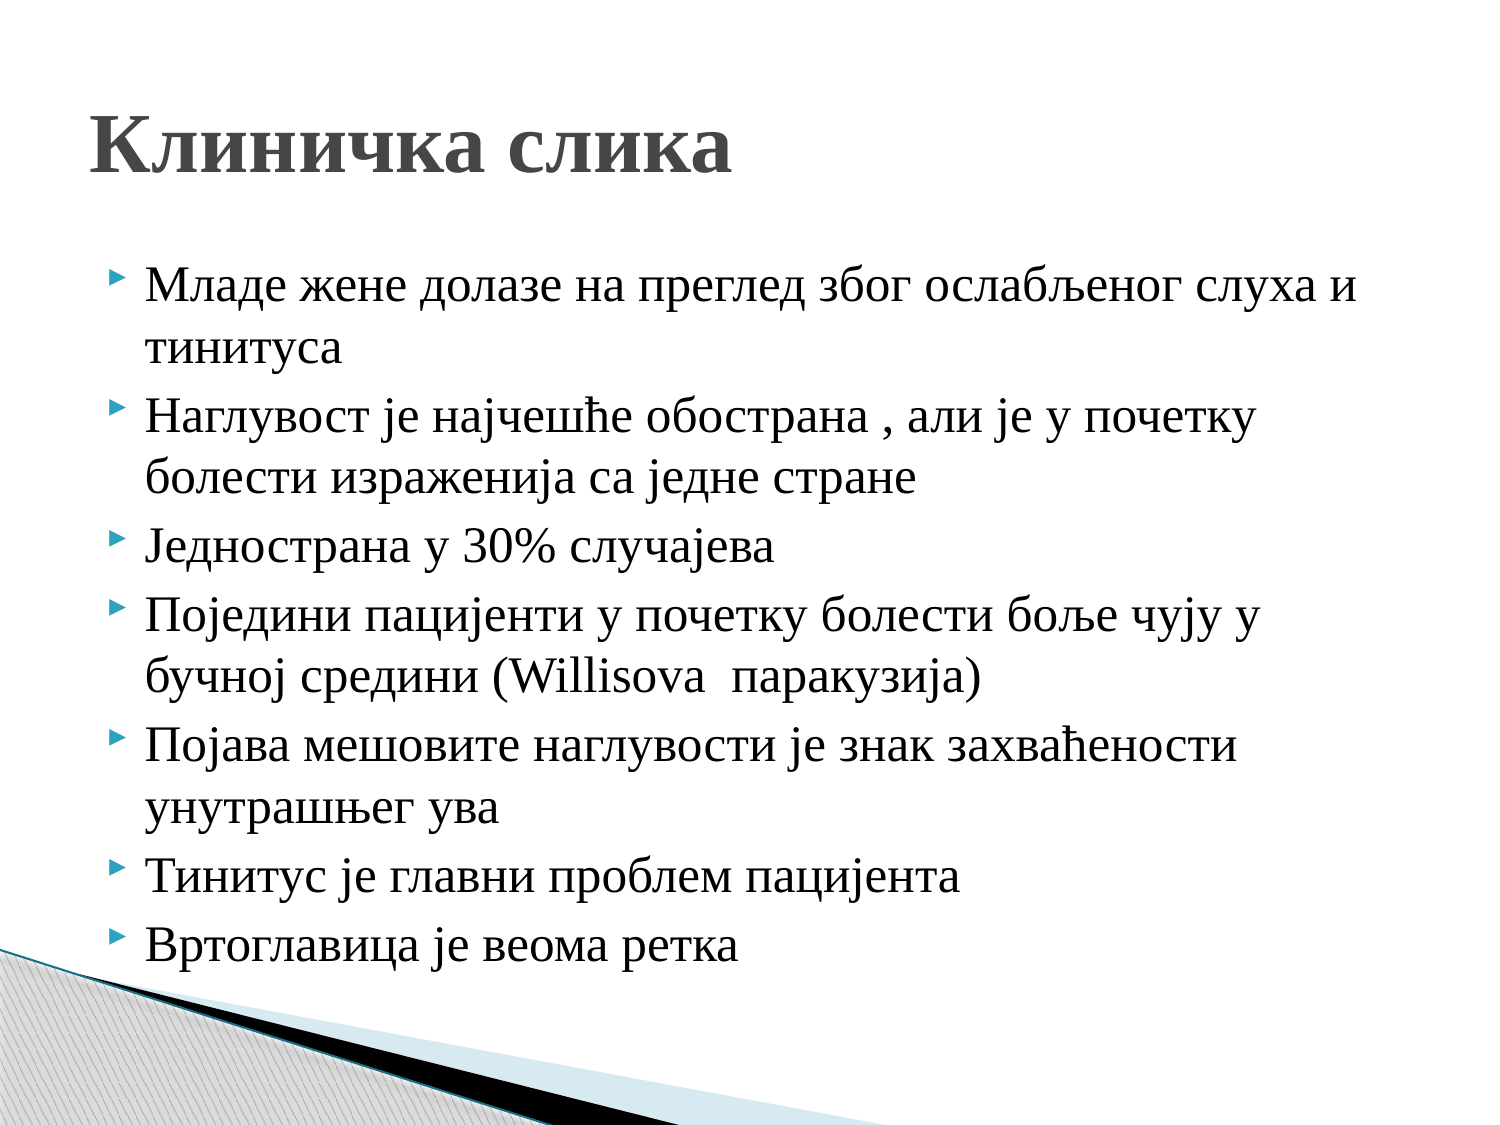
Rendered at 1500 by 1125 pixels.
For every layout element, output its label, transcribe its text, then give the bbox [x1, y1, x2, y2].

list Младе жене долазе на преглед због ослабљеног слуха и тинитуса Наглувост је најчешће обострана , али је у почетку болести израженија са једне стране Једнострана у 30% случајева Поједини пацијенти у почетку болести боље чују у бучној средини (Willisova паракузија) Појава мешовите наглувости је знак захваћености унутрашњег ува Тинитус је главни проблем пацијента Вртоглавица је веома ретка [74, 242, 1426, 986]
title Клиничка слика [75, 45, 1425, 233]
